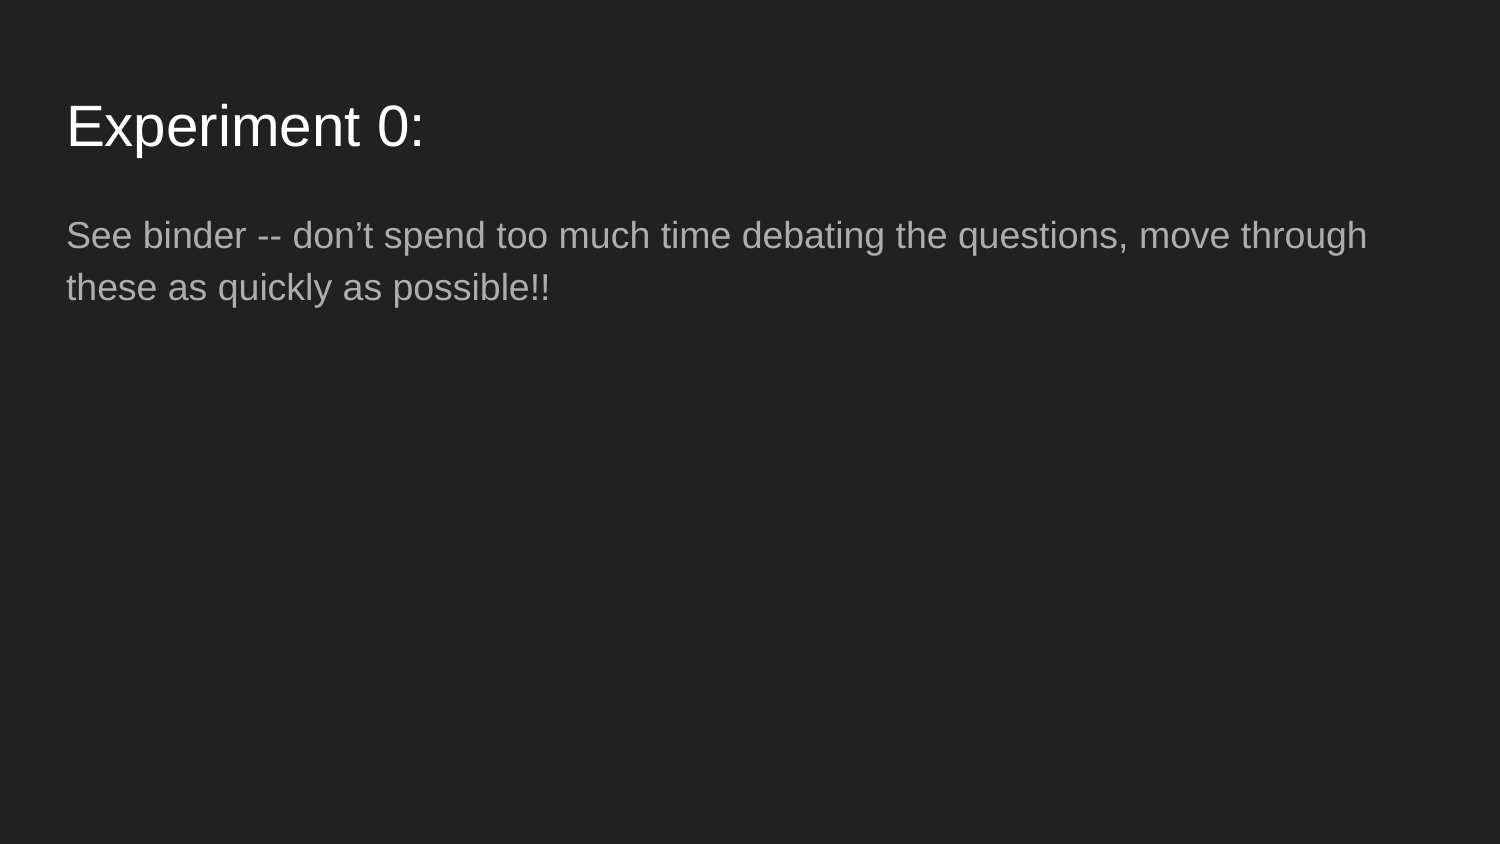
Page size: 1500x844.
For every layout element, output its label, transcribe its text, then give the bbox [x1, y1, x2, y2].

list See binder -- don’t spend too much time debating the questions, move through these as quickly as possible!! [51, 189, 1449, 750]
title Experiment 0: [51, 72, 1449, 167]
